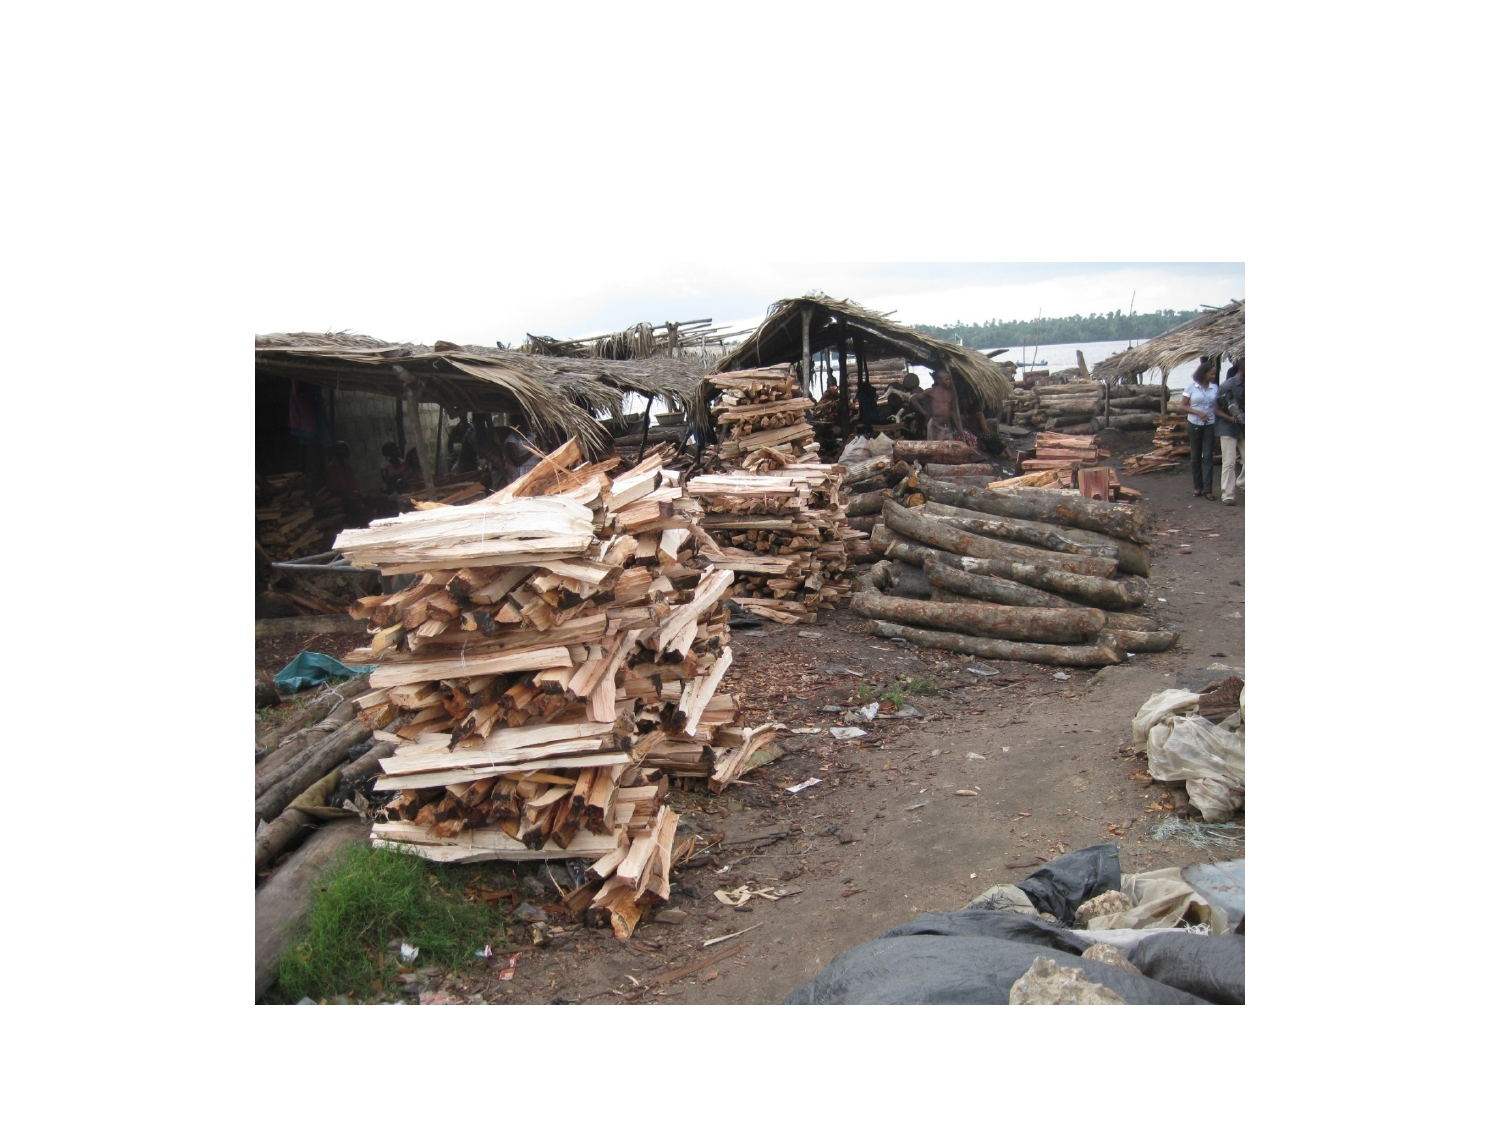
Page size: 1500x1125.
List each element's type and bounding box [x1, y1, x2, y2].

list [254, 262, 1246, 1006]
